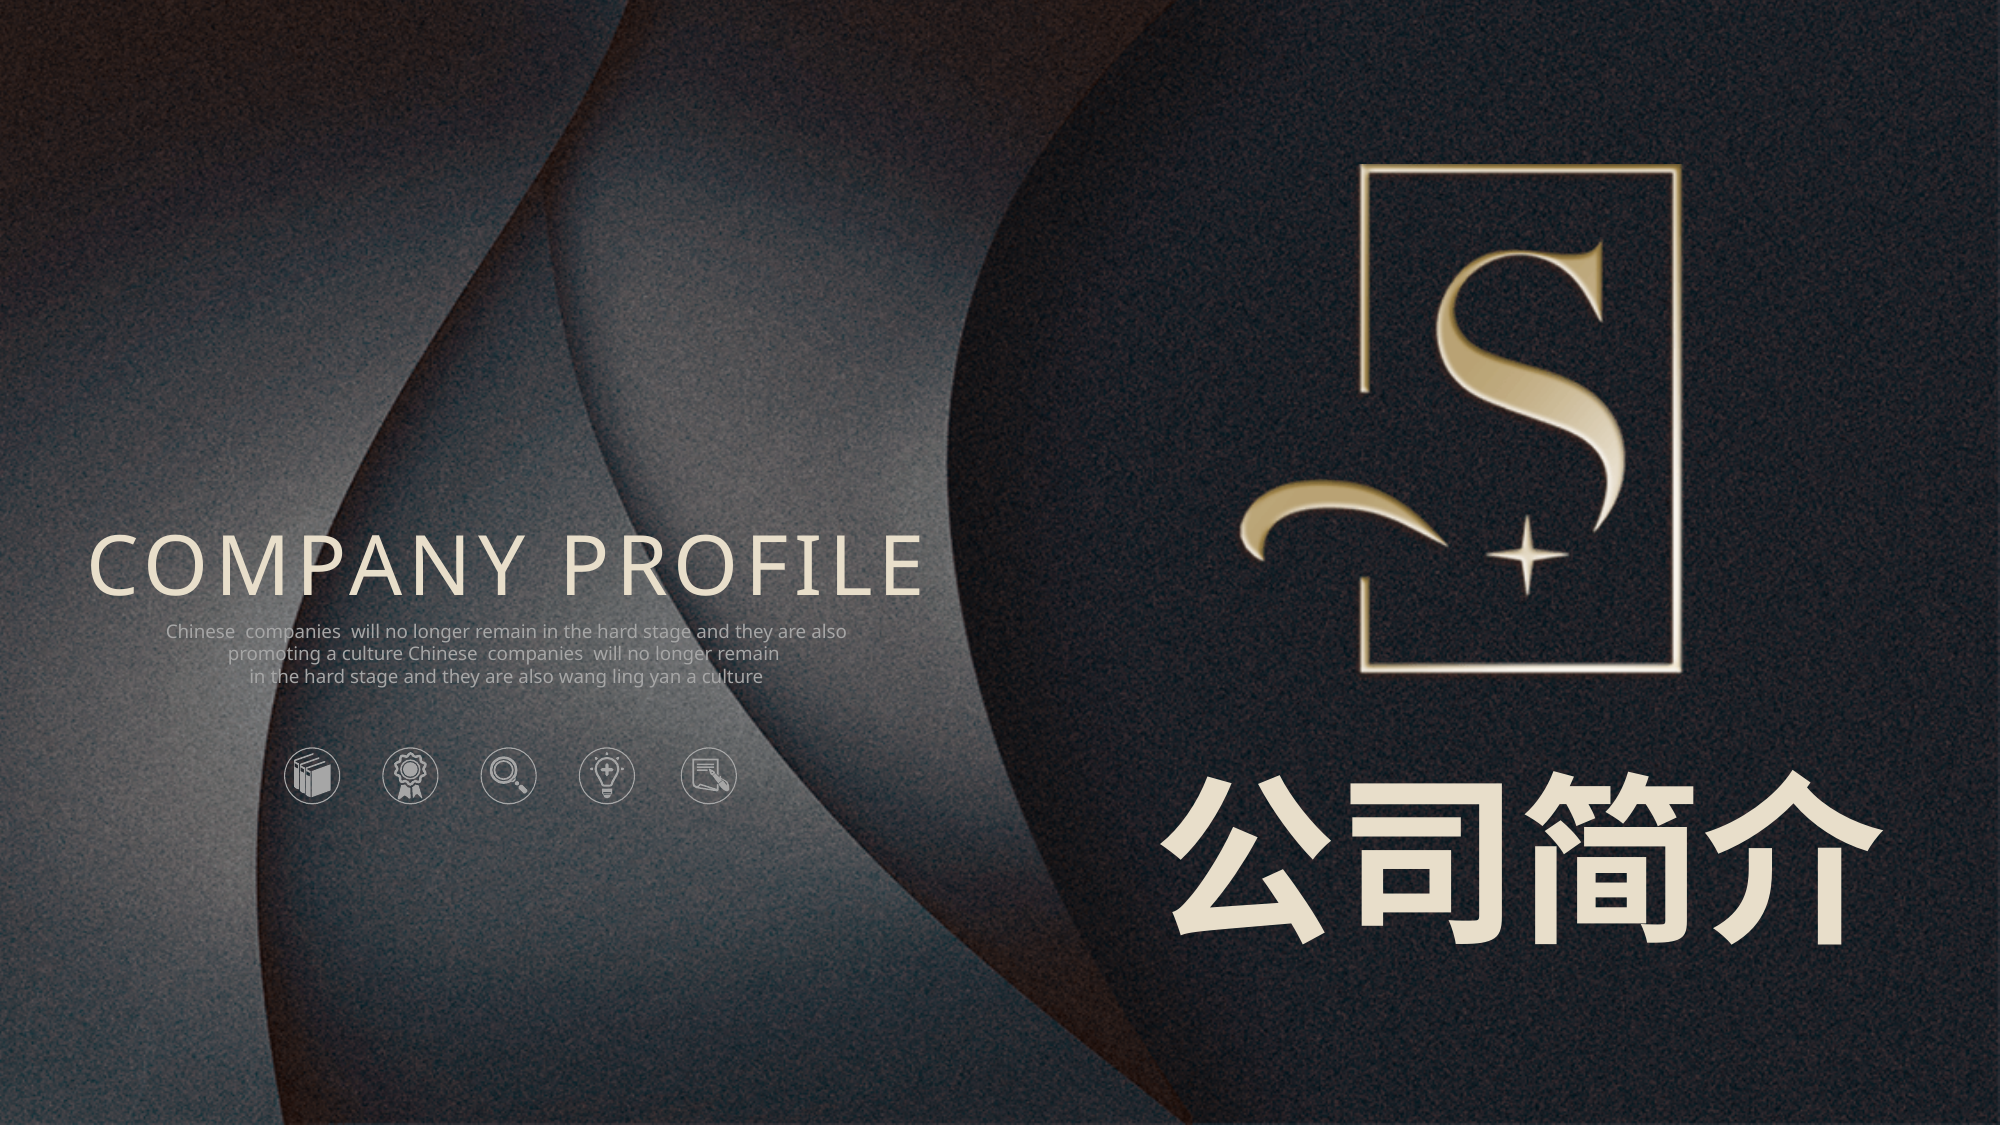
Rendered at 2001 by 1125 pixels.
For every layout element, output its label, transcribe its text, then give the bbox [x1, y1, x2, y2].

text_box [382, 747, 439, 805]
picture [0, 0, 2000, 1125]
text_box COMPANY PROFILE [28, 504, 984, 620]
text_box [578, 747, 636, 805]
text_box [284, 747, 341, 805]
text_box 公司简介 [1031, 737, 2000, 973]
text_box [480, 747, 537, 805]
text_box Chinese companies will no longer remain in the hard stage and they are also promoting a culture Chinese companies will no longer remain in the hard stage and they are also wang ling yan a culture [130, 620, 881, 695]
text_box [680, 747, 737, 805]
